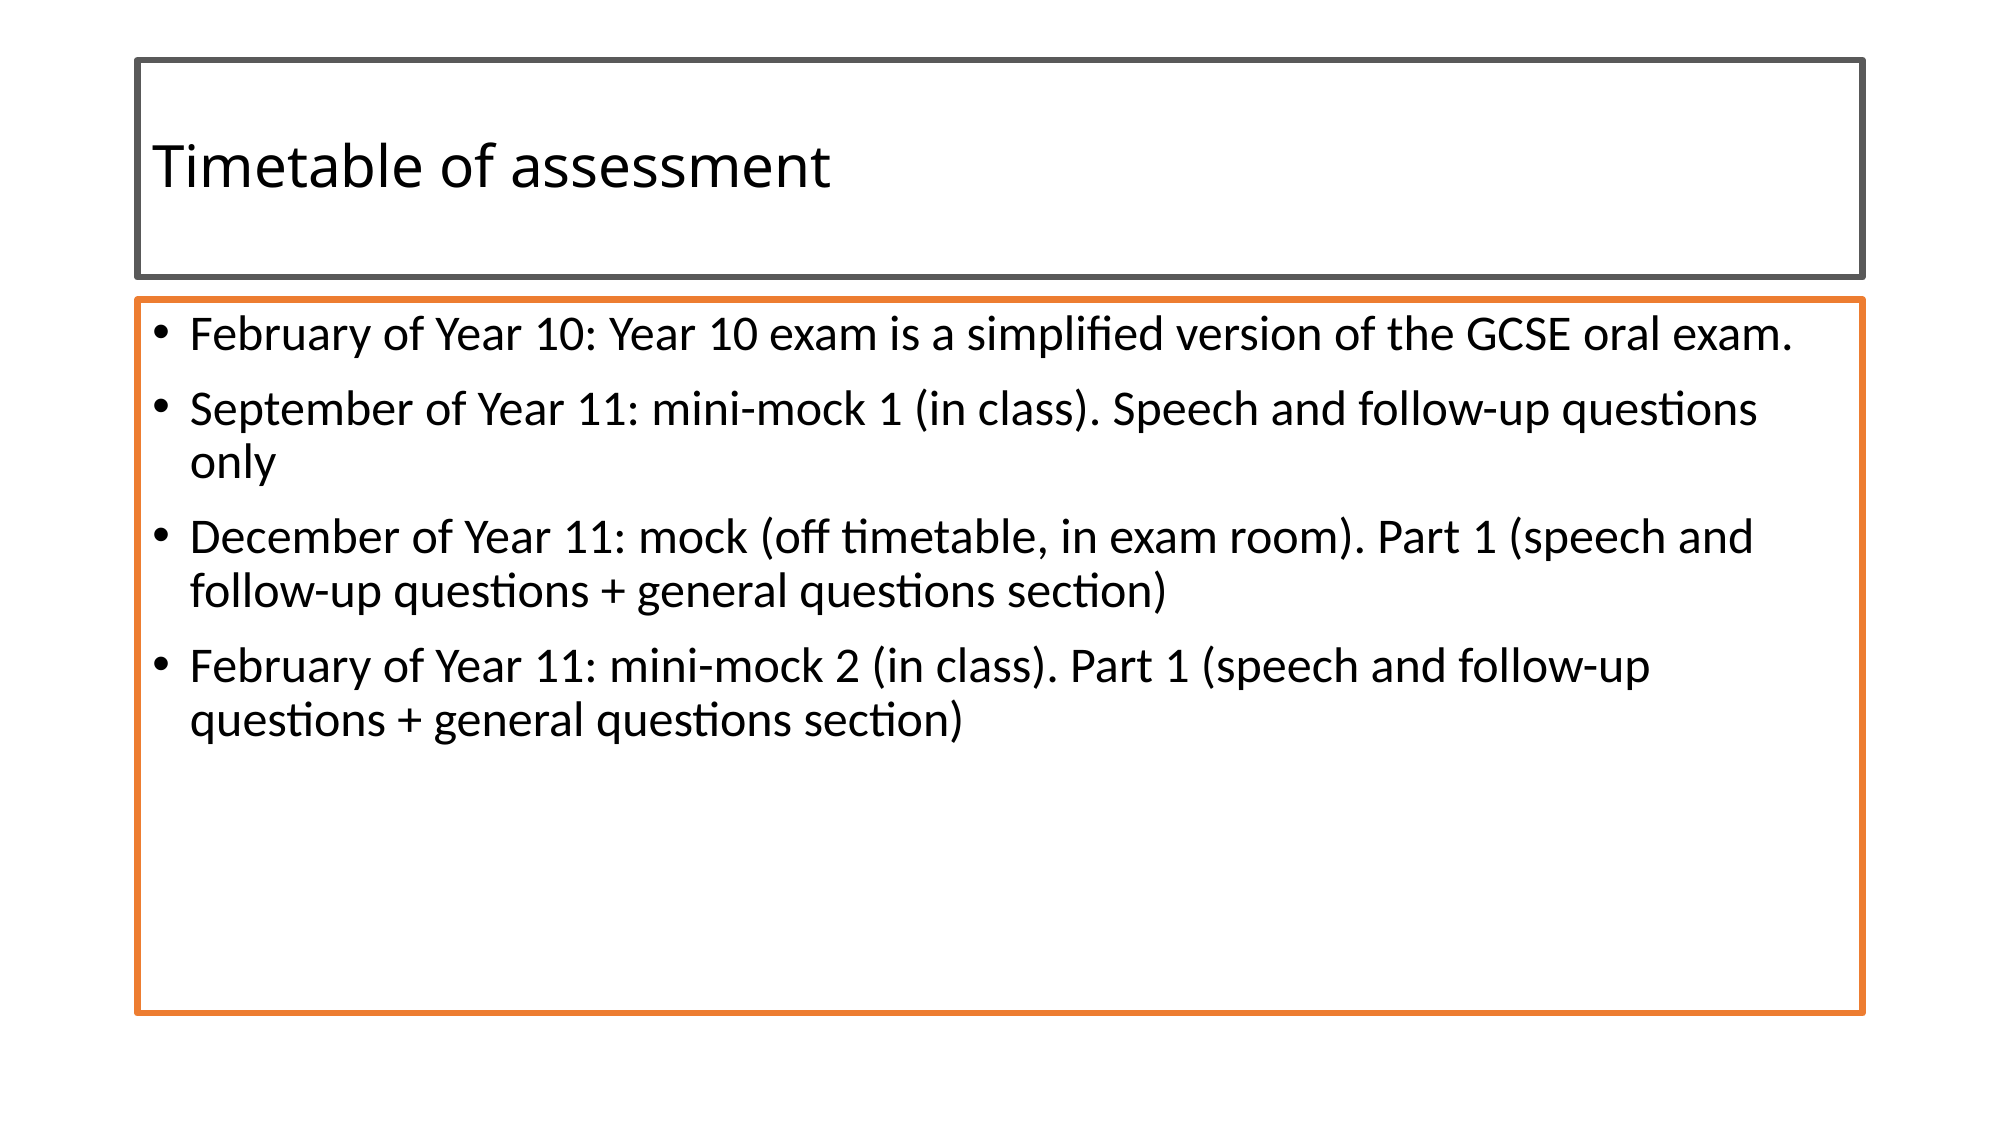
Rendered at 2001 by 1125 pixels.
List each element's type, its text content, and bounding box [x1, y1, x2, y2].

title Timetable of assessment [137, 59, 1863, 278]
list February of Year 10: Year 10 exam is a simplified version of the GCSE oral exam. September of Year 11: mini-mock 1 (in class). Speech and follow-up questions only December of Year 11: mock (off timetable, in exam room). Part 1 (speech and follow-up questions + general questions section) February of Year 11: mini-mock 2 (in class). Part 1 (speech and follow-up questions + general questions section) [137, 299, 1863, 1014]
